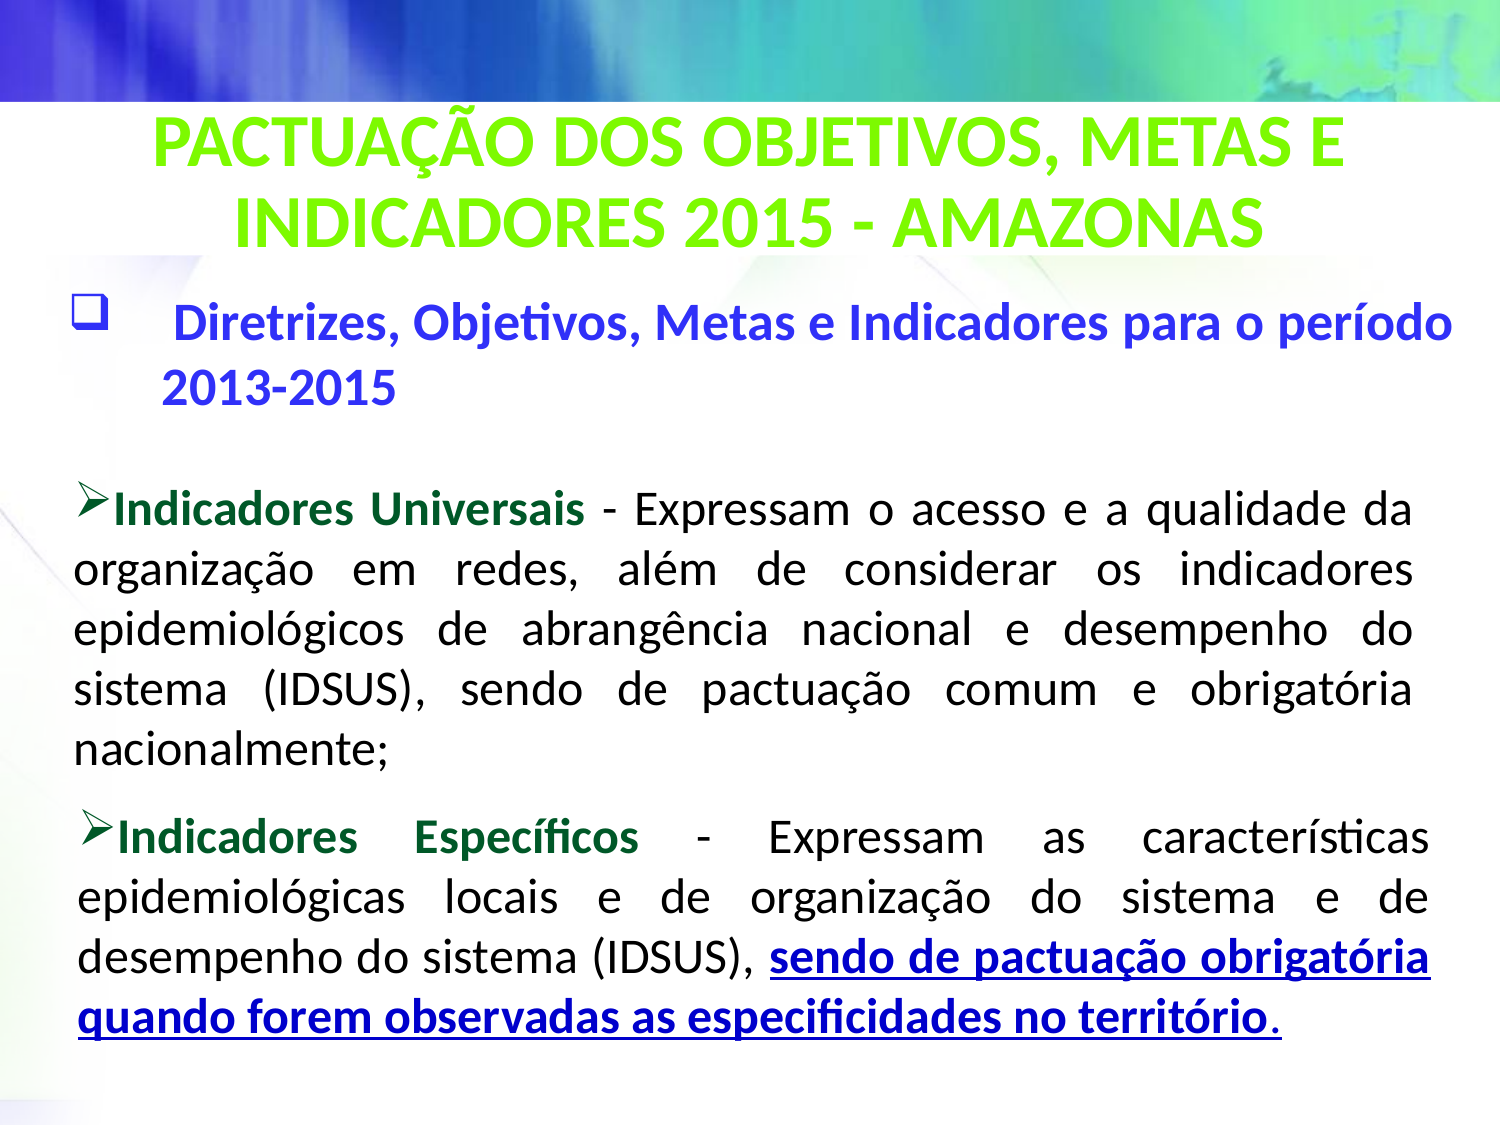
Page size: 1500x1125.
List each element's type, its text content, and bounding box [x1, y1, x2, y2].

picture [0, 0, 1500, 101]
picture [0, 256, 1500, 1125]
text_box Indicadores Específicos - Expressam as características epidemiológicas locais e de organização do sistema e de desempenho do sistema (IDSUS), sendo de pactuação obrigatória quando forem observadas as especificidades no território. [63, 796, 1446, 1051]
title Pactuação dos Objetivos, Metas e Indicadores 2015 - amazonas [0, 101, 1500, 256]
text_box Indicadores Universais - Expressam o acesso e a qualidade da organização em redes, além de considerar os indicadores epidemiológicos de abrangência nacional e desempenho do sistema (IDSUS), sendo de pactuação comum e obrigatória nacionalmente; [59, 467, 1430, 783]
text_box Diretrizes, Objetivos, Metas e Indicadores para o período 2013-2015 [53, 278, 1471, 424]
